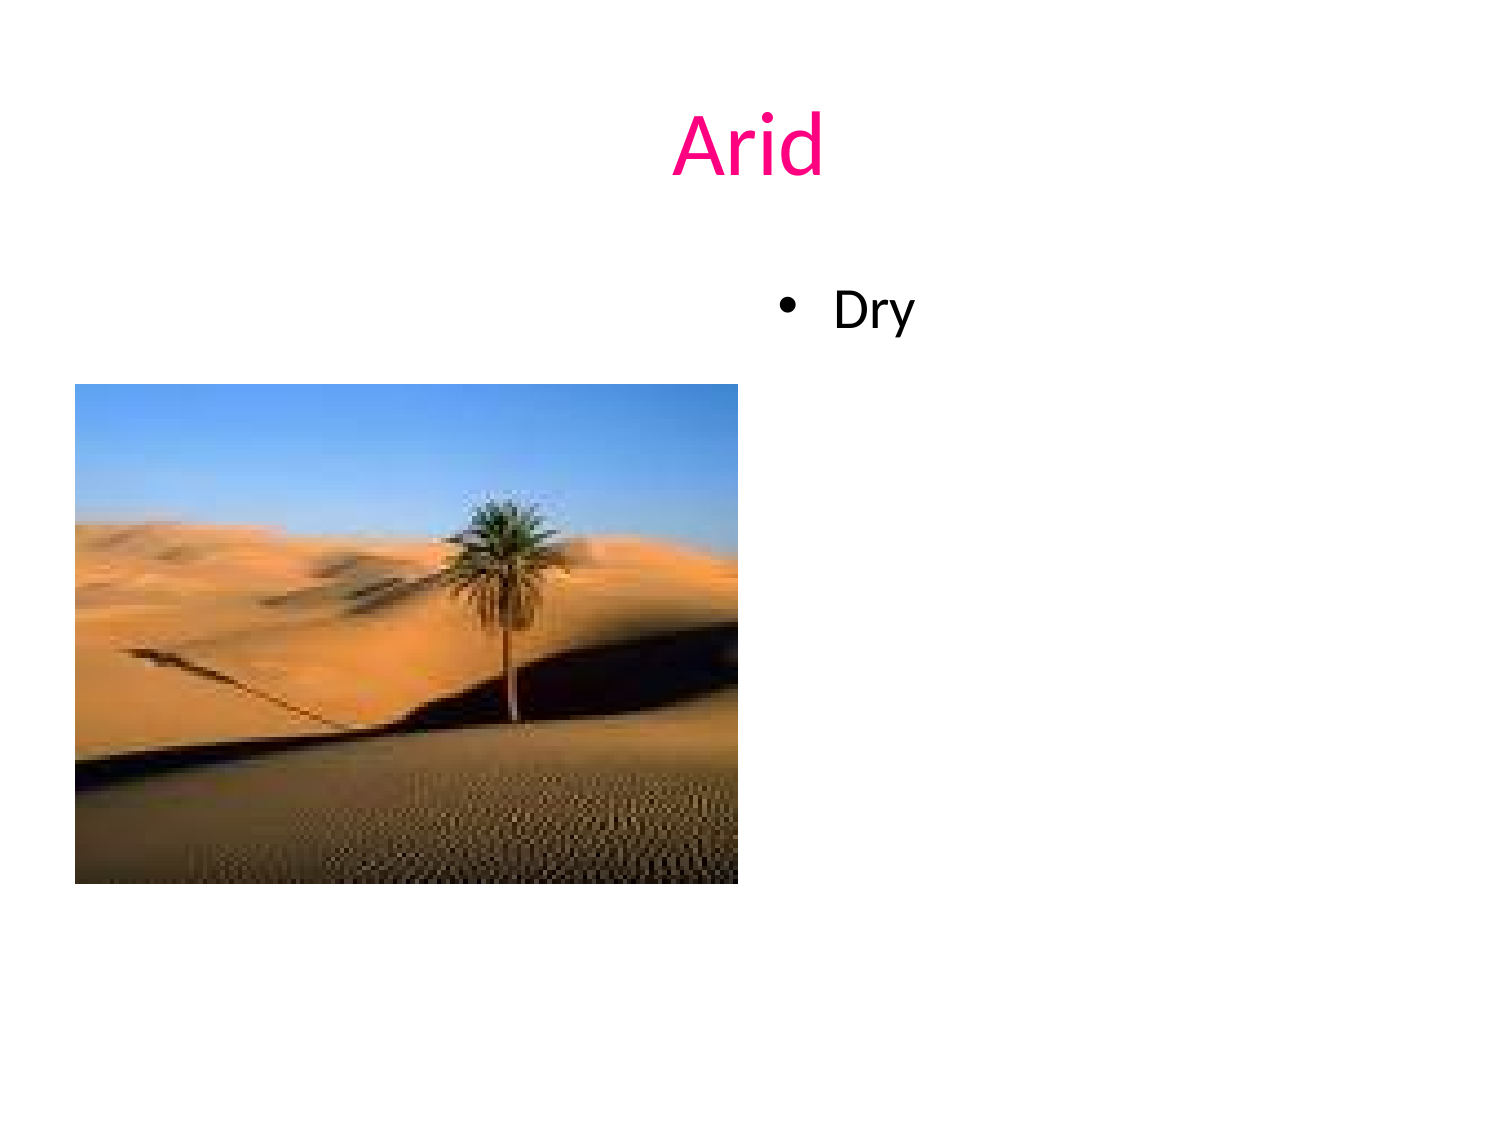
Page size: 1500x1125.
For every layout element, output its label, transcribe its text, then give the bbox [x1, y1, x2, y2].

title Arid [75, 45, 1425, 233]
list Dry [762, 262, 1425, 1005]
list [74, 262, 738, 1006]
